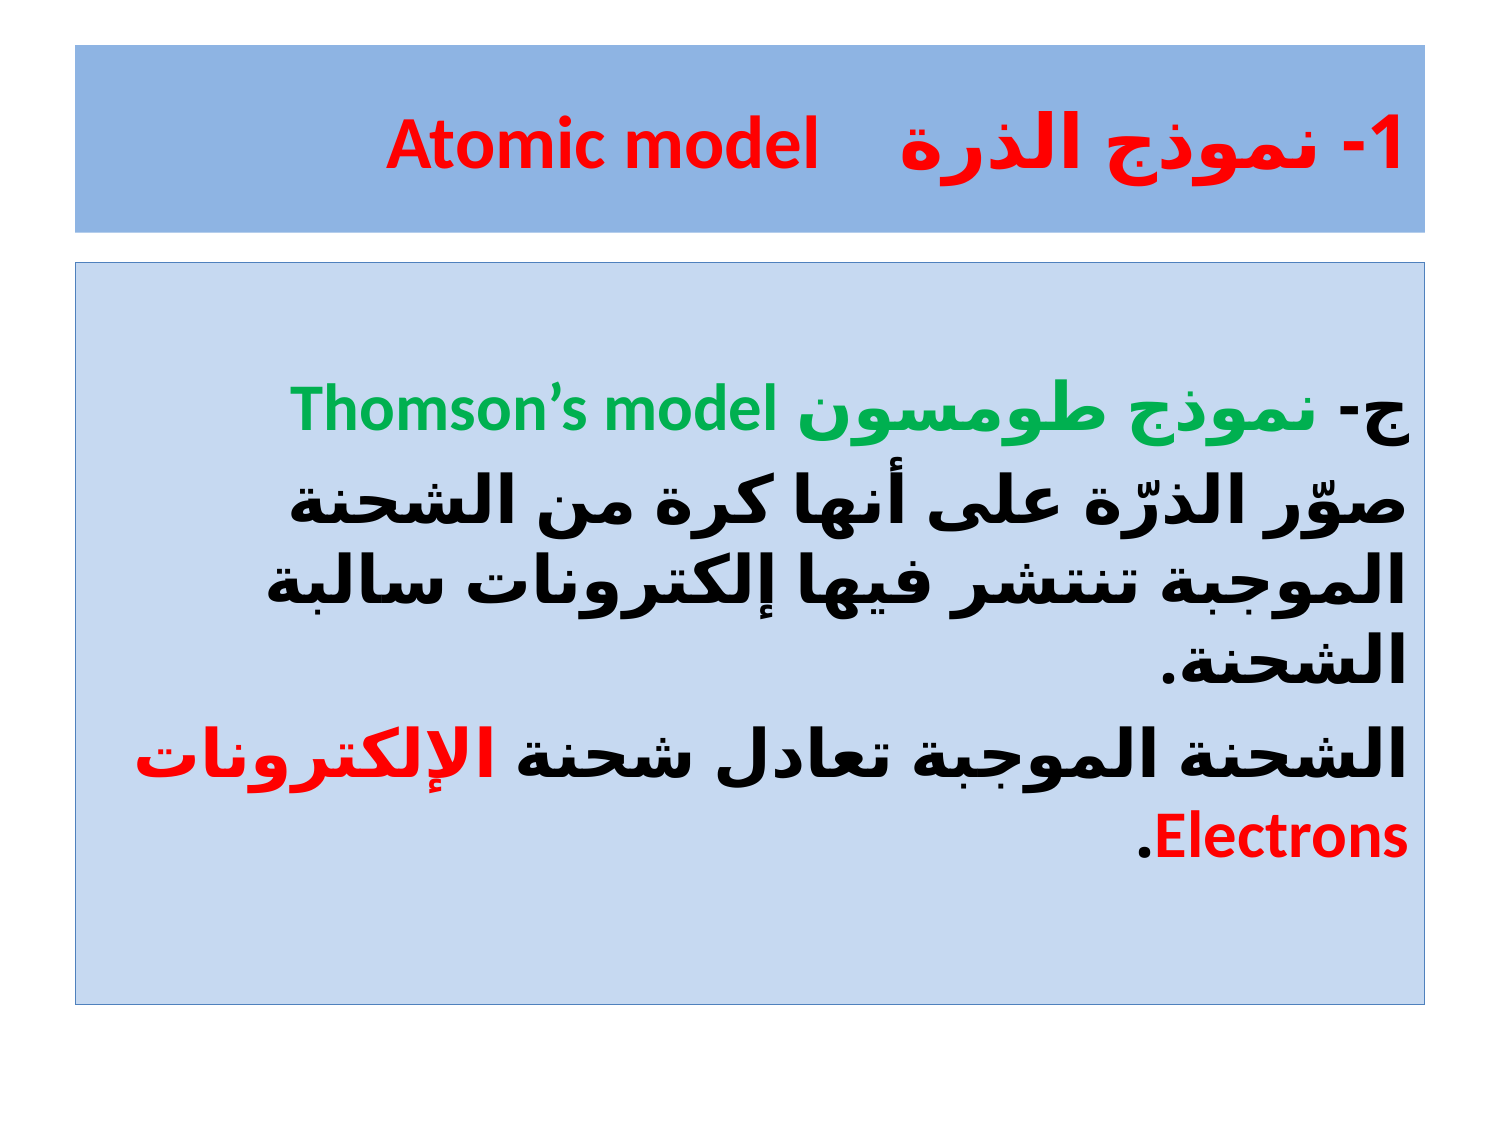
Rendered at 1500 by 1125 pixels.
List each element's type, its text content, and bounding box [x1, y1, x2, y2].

title 1- نموذج الذرة Atomic model [75, 45, 1425, 233]
list ج- نموذج طومسون Thomson’s model صوّر الذرّة على أنها كرة من الشحنة الموجبة تنتشر فيها إلكترونات سالبة الشحنة. الشحنة الموجبة تعادل شحنة الإلكترونات Electrons. [75, 262, 1425, 1005]
